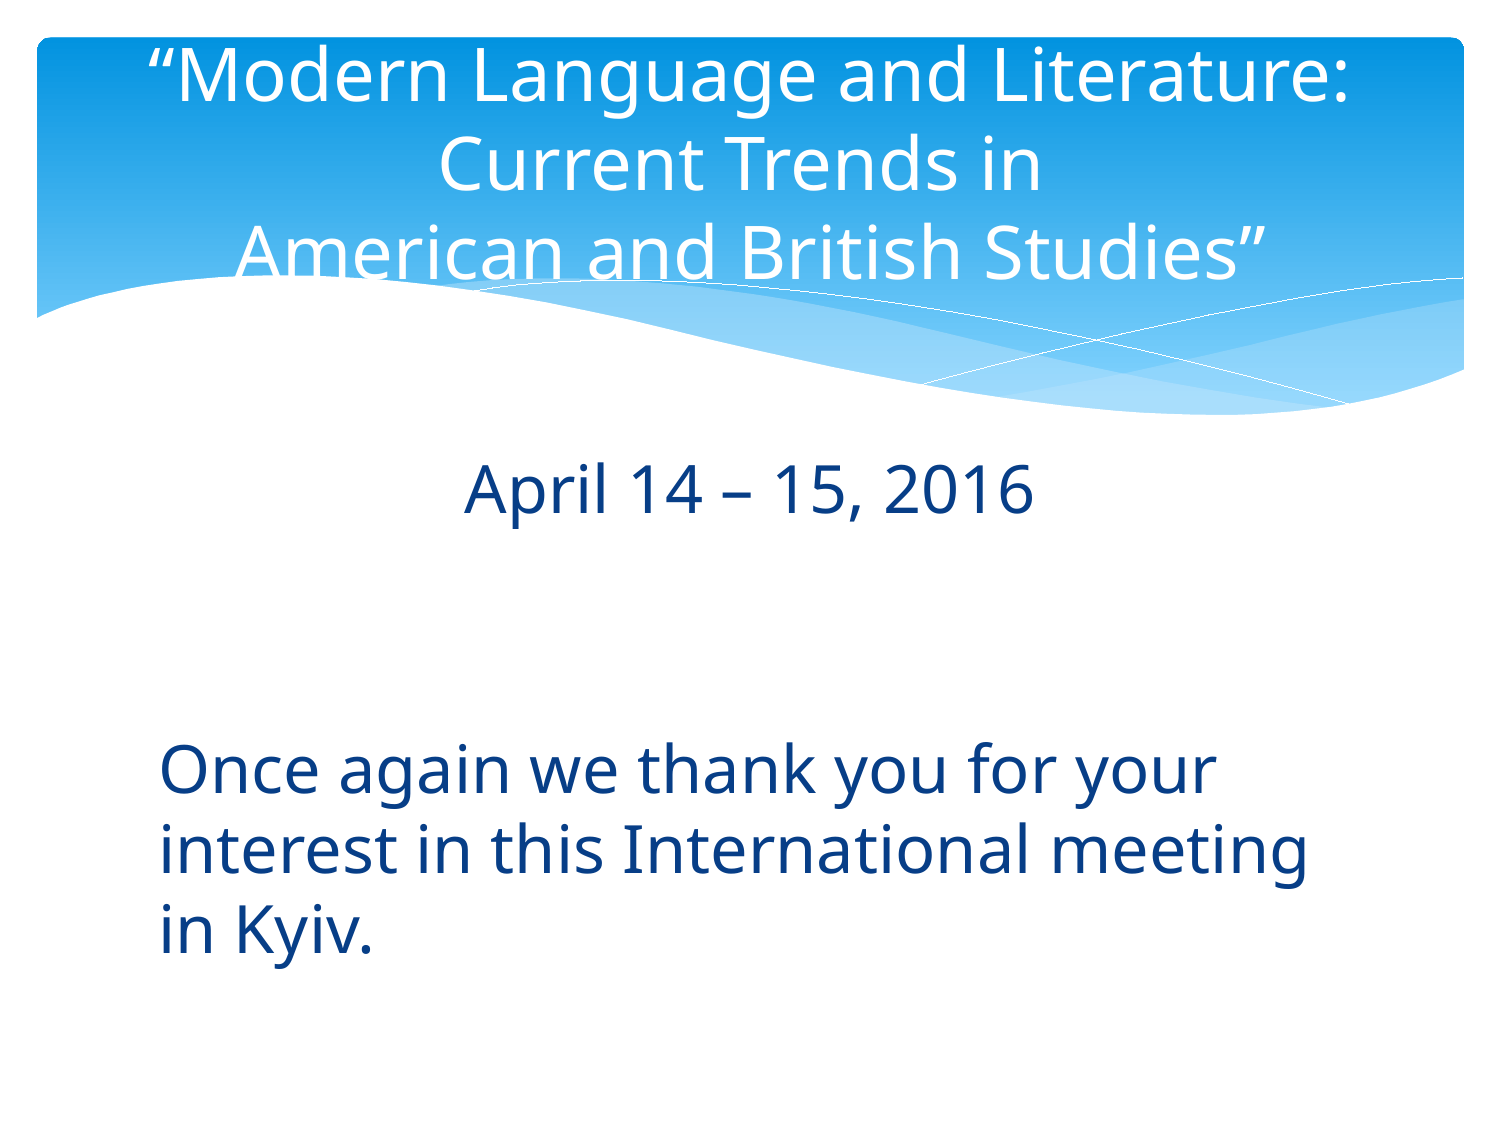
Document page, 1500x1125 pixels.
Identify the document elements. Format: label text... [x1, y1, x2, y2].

title “Modern Language and Literature: Current Trends in American and British Studies” [76, 19, 1425, 303]
list April 14 – 15, 2016 Once again we thank you for your interest in this International meeting in Kyiv. [143, 438, 1359, 1005]
